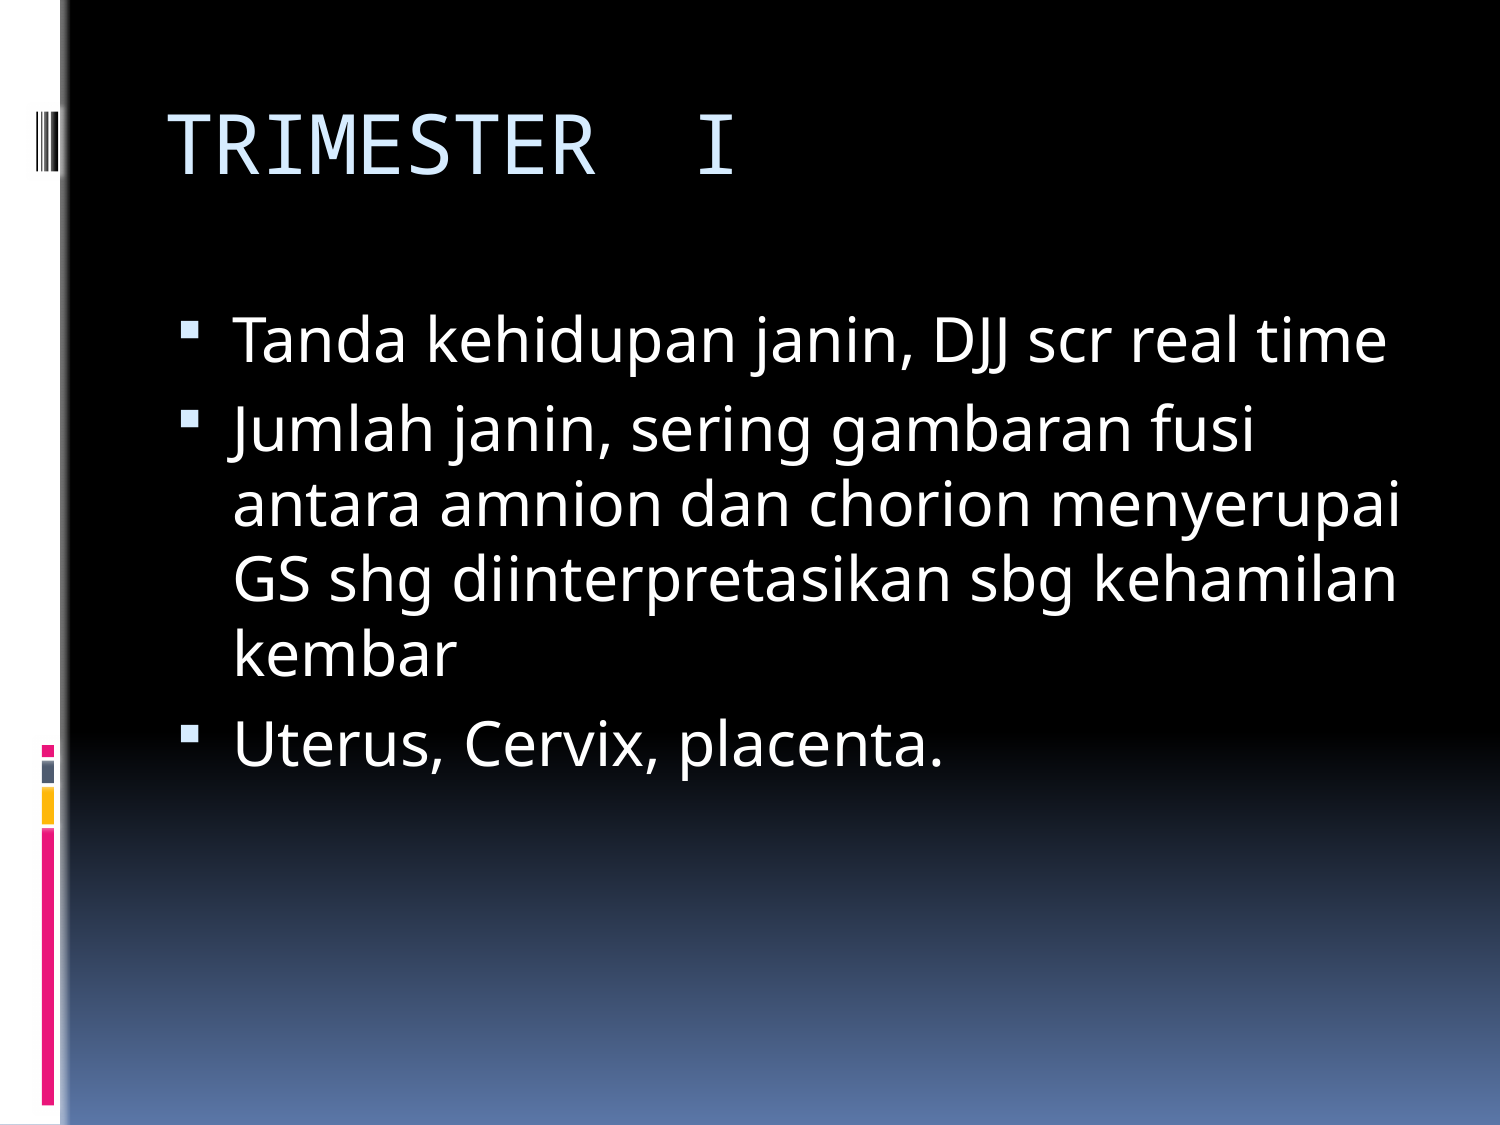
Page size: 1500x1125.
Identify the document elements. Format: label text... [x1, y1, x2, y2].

title TRIMESTER I [150, 83, 1425, 234]
list Tanda kehidupan janin, DJJ scr real time Jumlah janin, sering gambaran fusi antara amnion dan chorion menyerupai GS shg diinterpretasikan sbg kehamilan kembar Uterus, Cervix, placenta. [150, 292, 1425, 1043]
